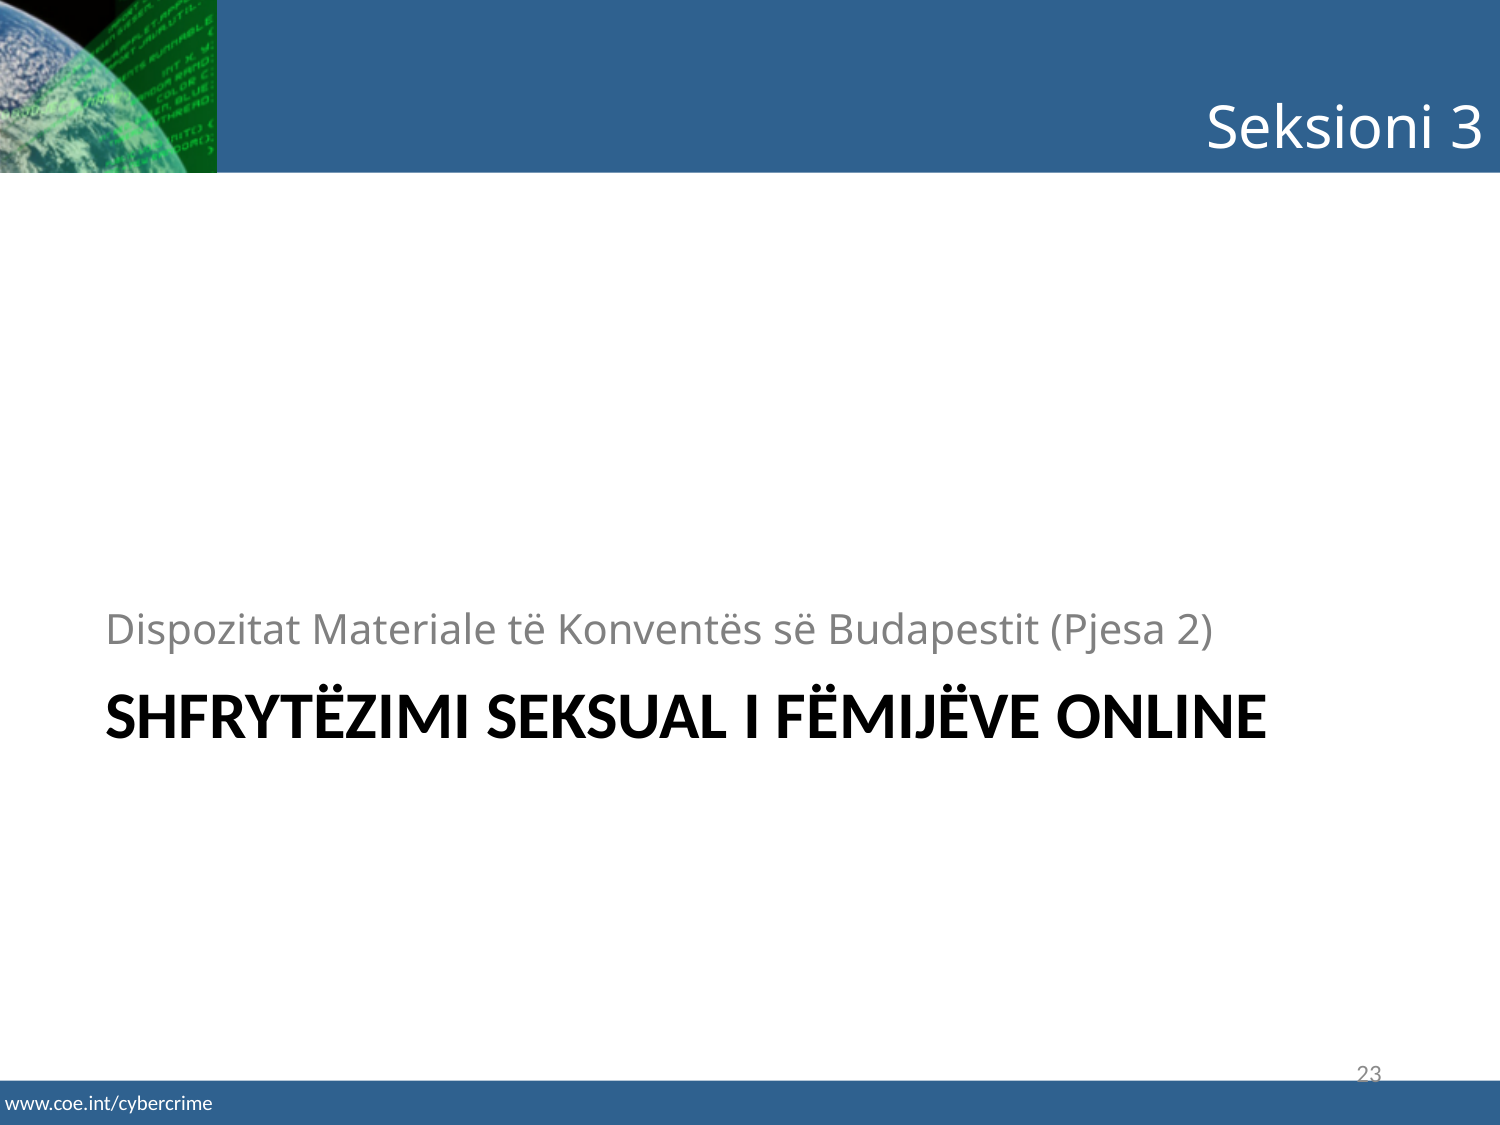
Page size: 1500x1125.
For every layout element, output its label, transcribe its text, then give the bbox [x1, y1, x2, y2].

picture [0, 0, 217, 173]
list Dispozitat Materiale të Konventës së Budapestit (Pjesa 2) [90, 601, 1385, 674]
title SHFRYTËZIMI SEKSUAL I FËMIJËVE ONLINE [90, 674, 1385, 920]
slide_number 23 [1059, 1042, 1397, 1103]
list Seksioni 3 [461, 0, 1500, 170]
